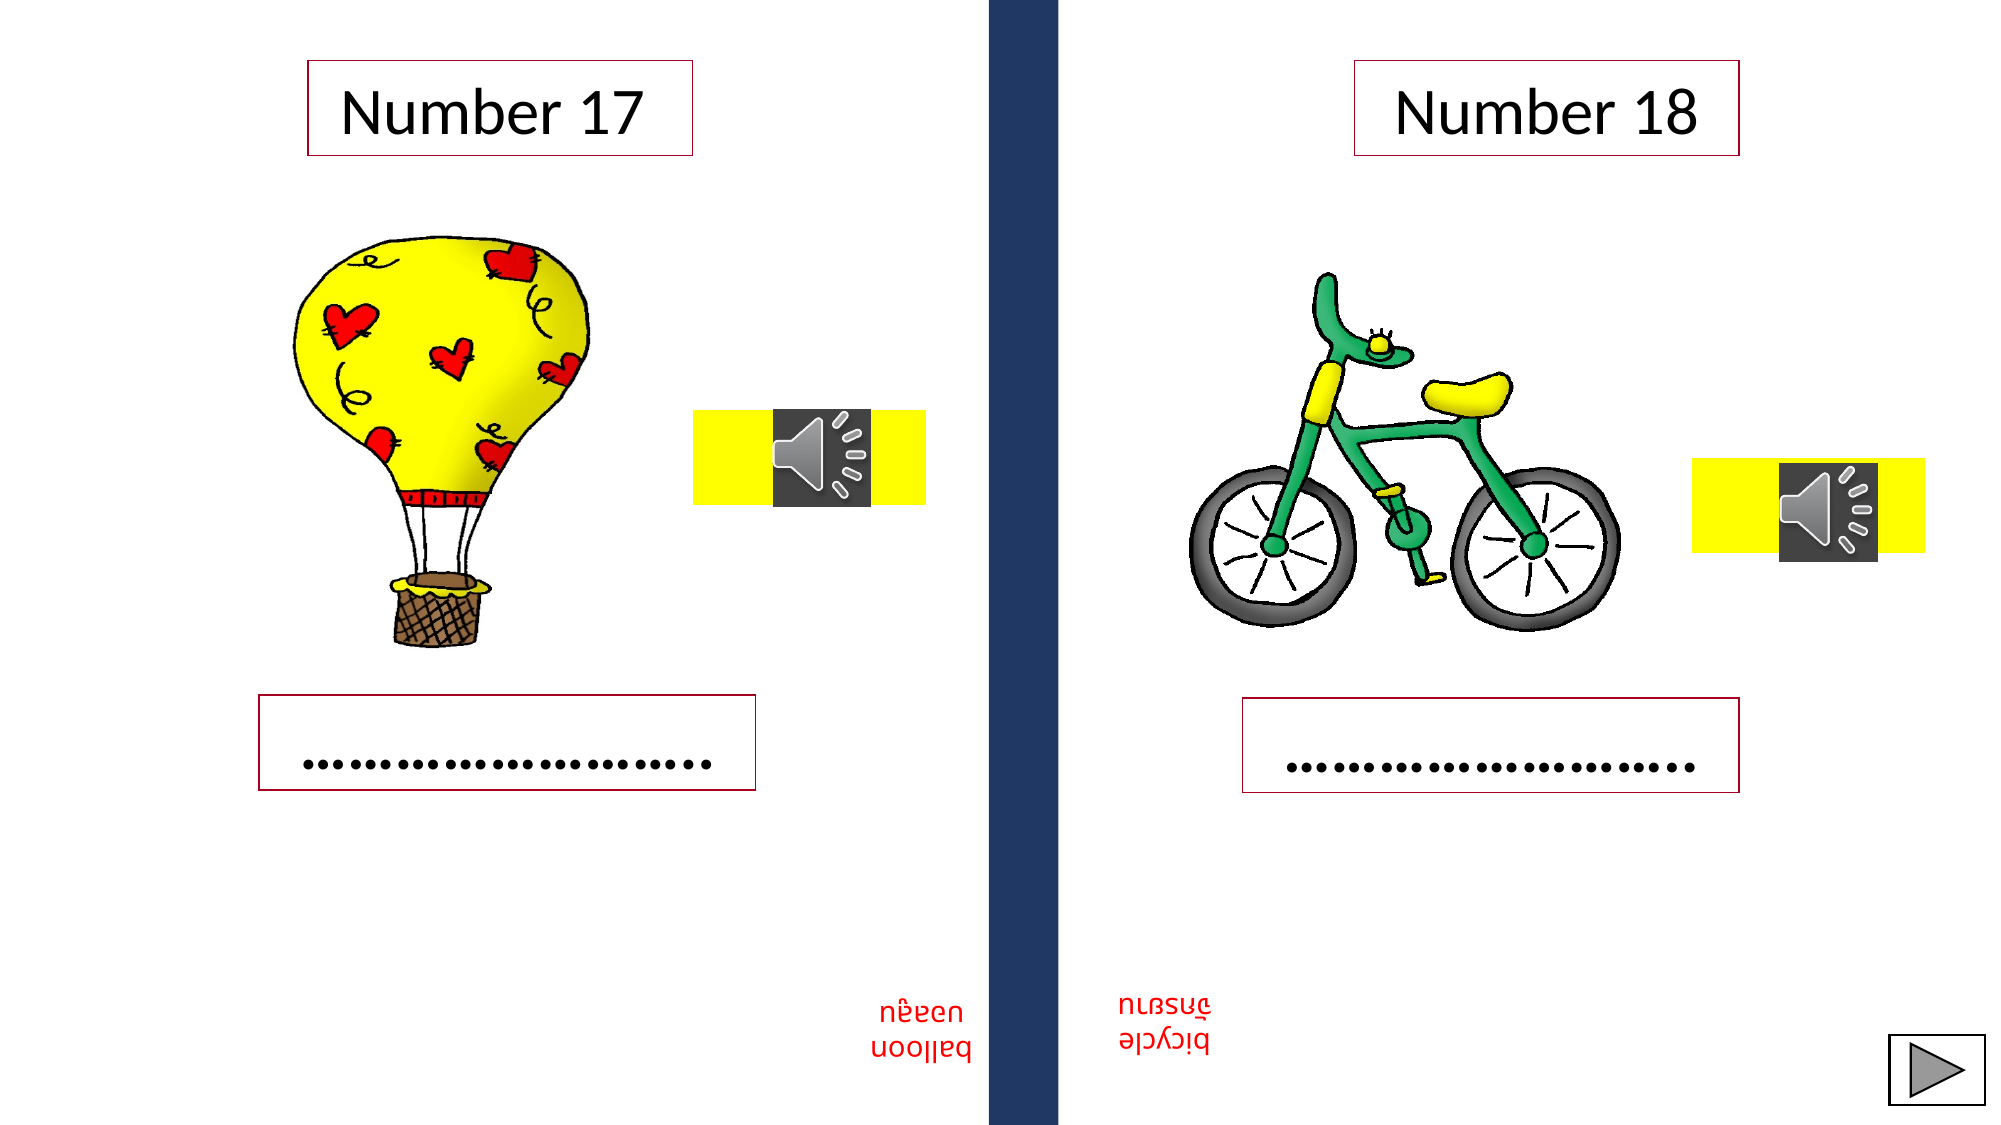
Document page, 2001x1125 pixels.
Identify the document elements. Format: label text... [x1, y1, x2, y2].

text_box Number 18 [1354, 60, 1739, 156]
picture [772, 407, 873, 508]
text_box …………………….. [1242, 697, 1739, 793]
text_box [1888, 1034, 1986, 1106]
text_box Number 17 [308, 60, 693, 156]
picture [1158, 261, 1656, 651]
table_header [693, 410, 772, 505]
text_box bicycle จักรยาน [1086, 985, 1243, 1071]
picture [1778, 462, 1879, 563]
text_box …………………….. [259, 695, 756, 790]
picture [276, 229, 598, 651]
text_box balloon บอลลูน [854, 993, 989, 1078]
text_box [988, 0, 1059, 1125]
table_header [873, 410, 926, 505]
table_header [1692, 458, 1925, 553]
